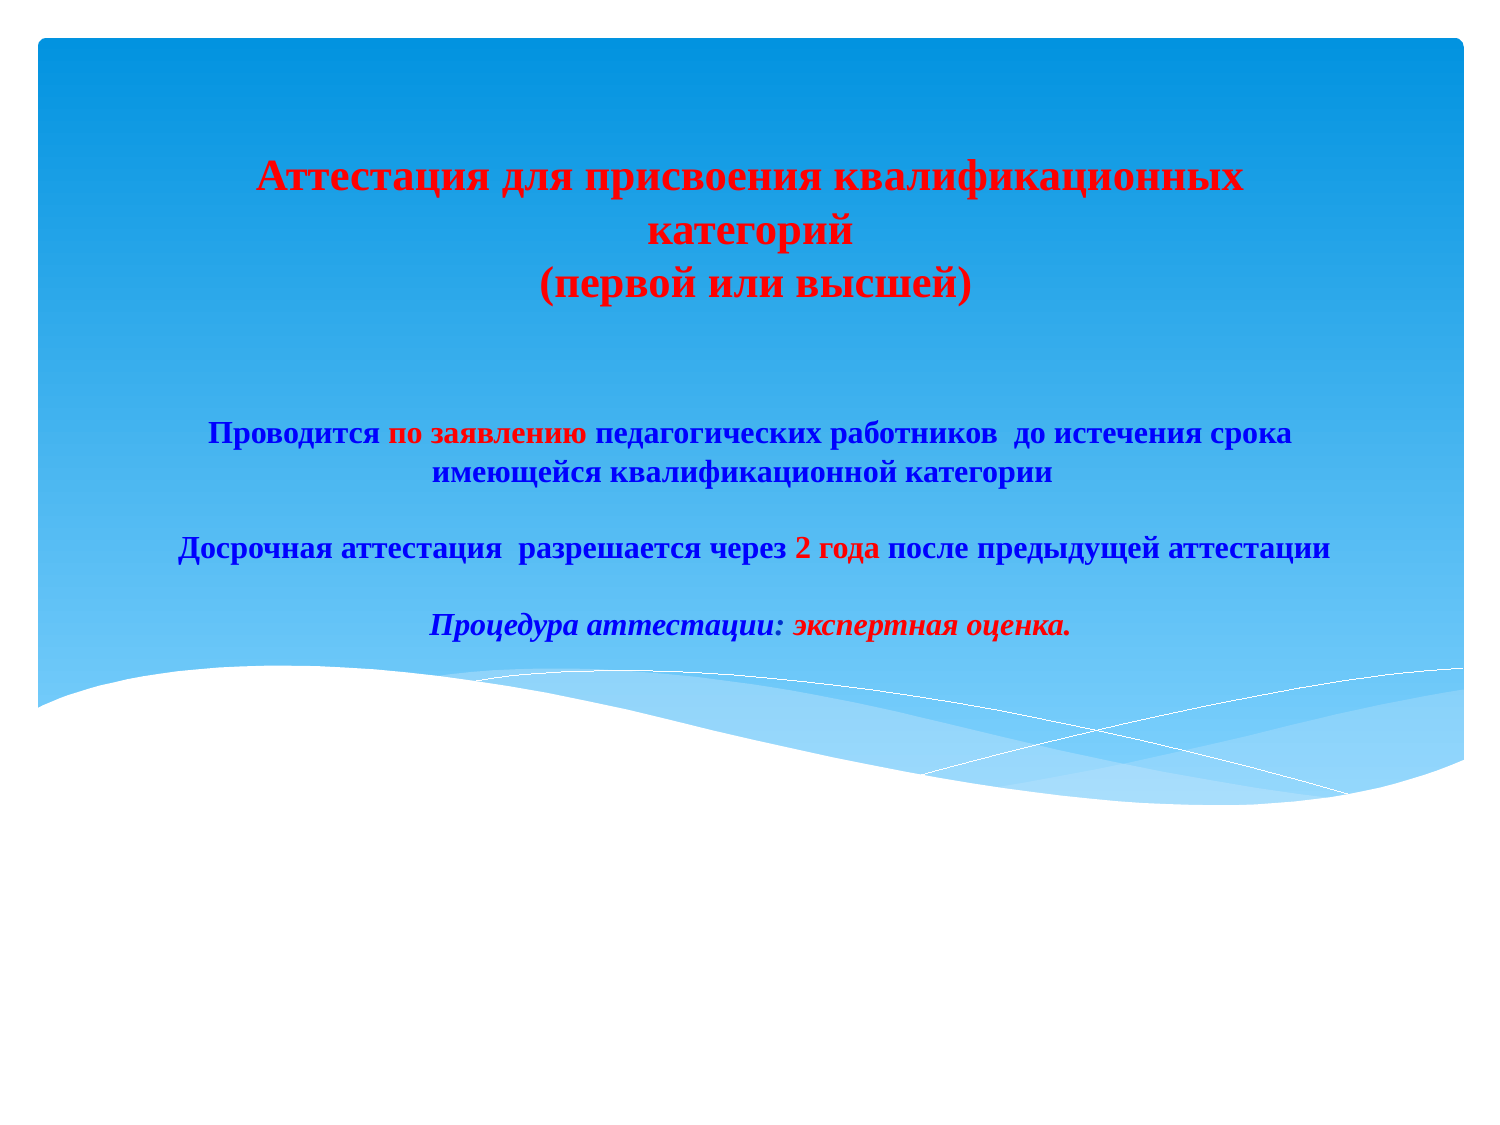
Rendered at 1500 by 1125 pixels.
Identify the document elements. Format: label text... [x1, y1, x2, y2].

title Проводится по заявлению педагогических работников до истечения срока имеющейся квалификационной категории Досрочная аттестация разрешается через 2 года после предыдущей аттестации Процедура аттестации: экспертная оценка. [113, 404, 1389, 655]
list Аттестация для присвоения квалификационных категорий (первой или высшей) [224, 137, 1278, 315]
